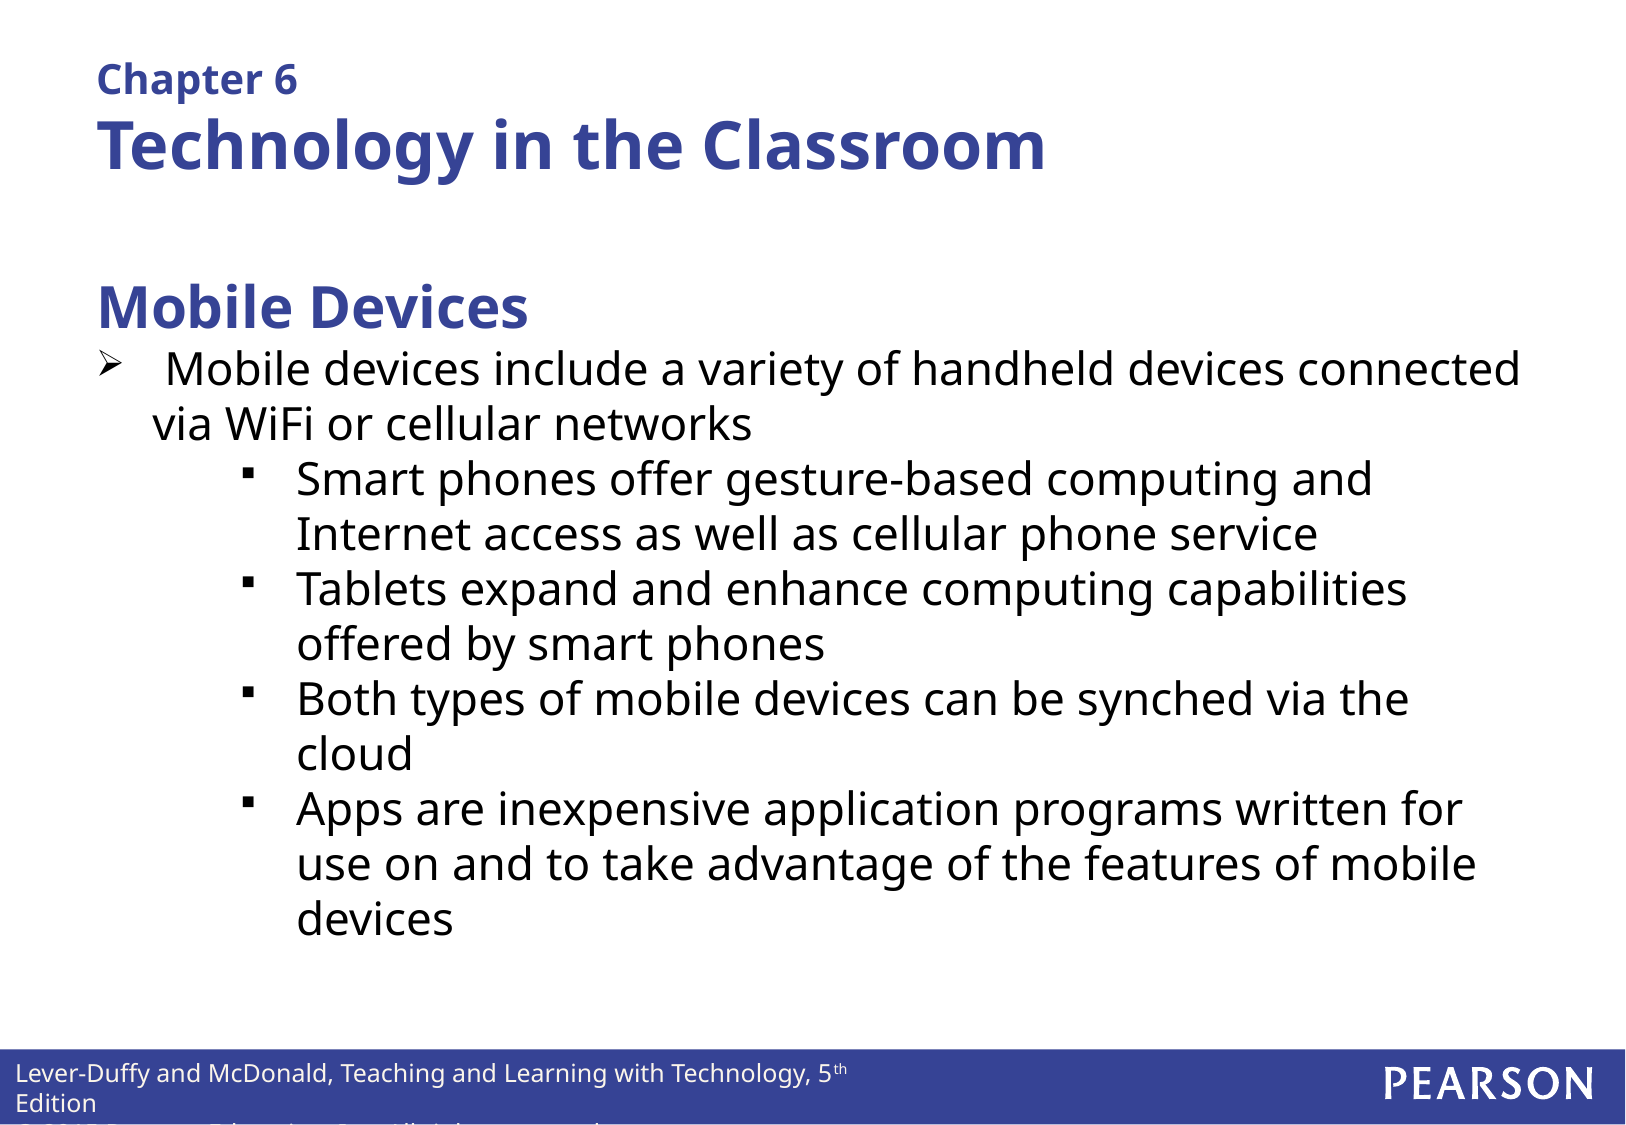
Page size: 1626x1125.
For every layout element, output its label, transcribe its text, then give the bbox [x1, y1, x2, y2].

list Mobile Devices Mobile devices include a variety of handheld devices connected via WiFi or cellular networks Smart phones offer gesture-based computing and Internet access as well as cellular phone service Tablets expand and enhance computing capabilities offered by smart phones Both types of mobile devices can be synched via the cloud Apps are inexpensive application programs written for use on and to take advantage of the features of mobile devices [81, 262, 1544, 1005]
title Chapter 6 Technology in the Classroom [81, 45, 1544, 233]
